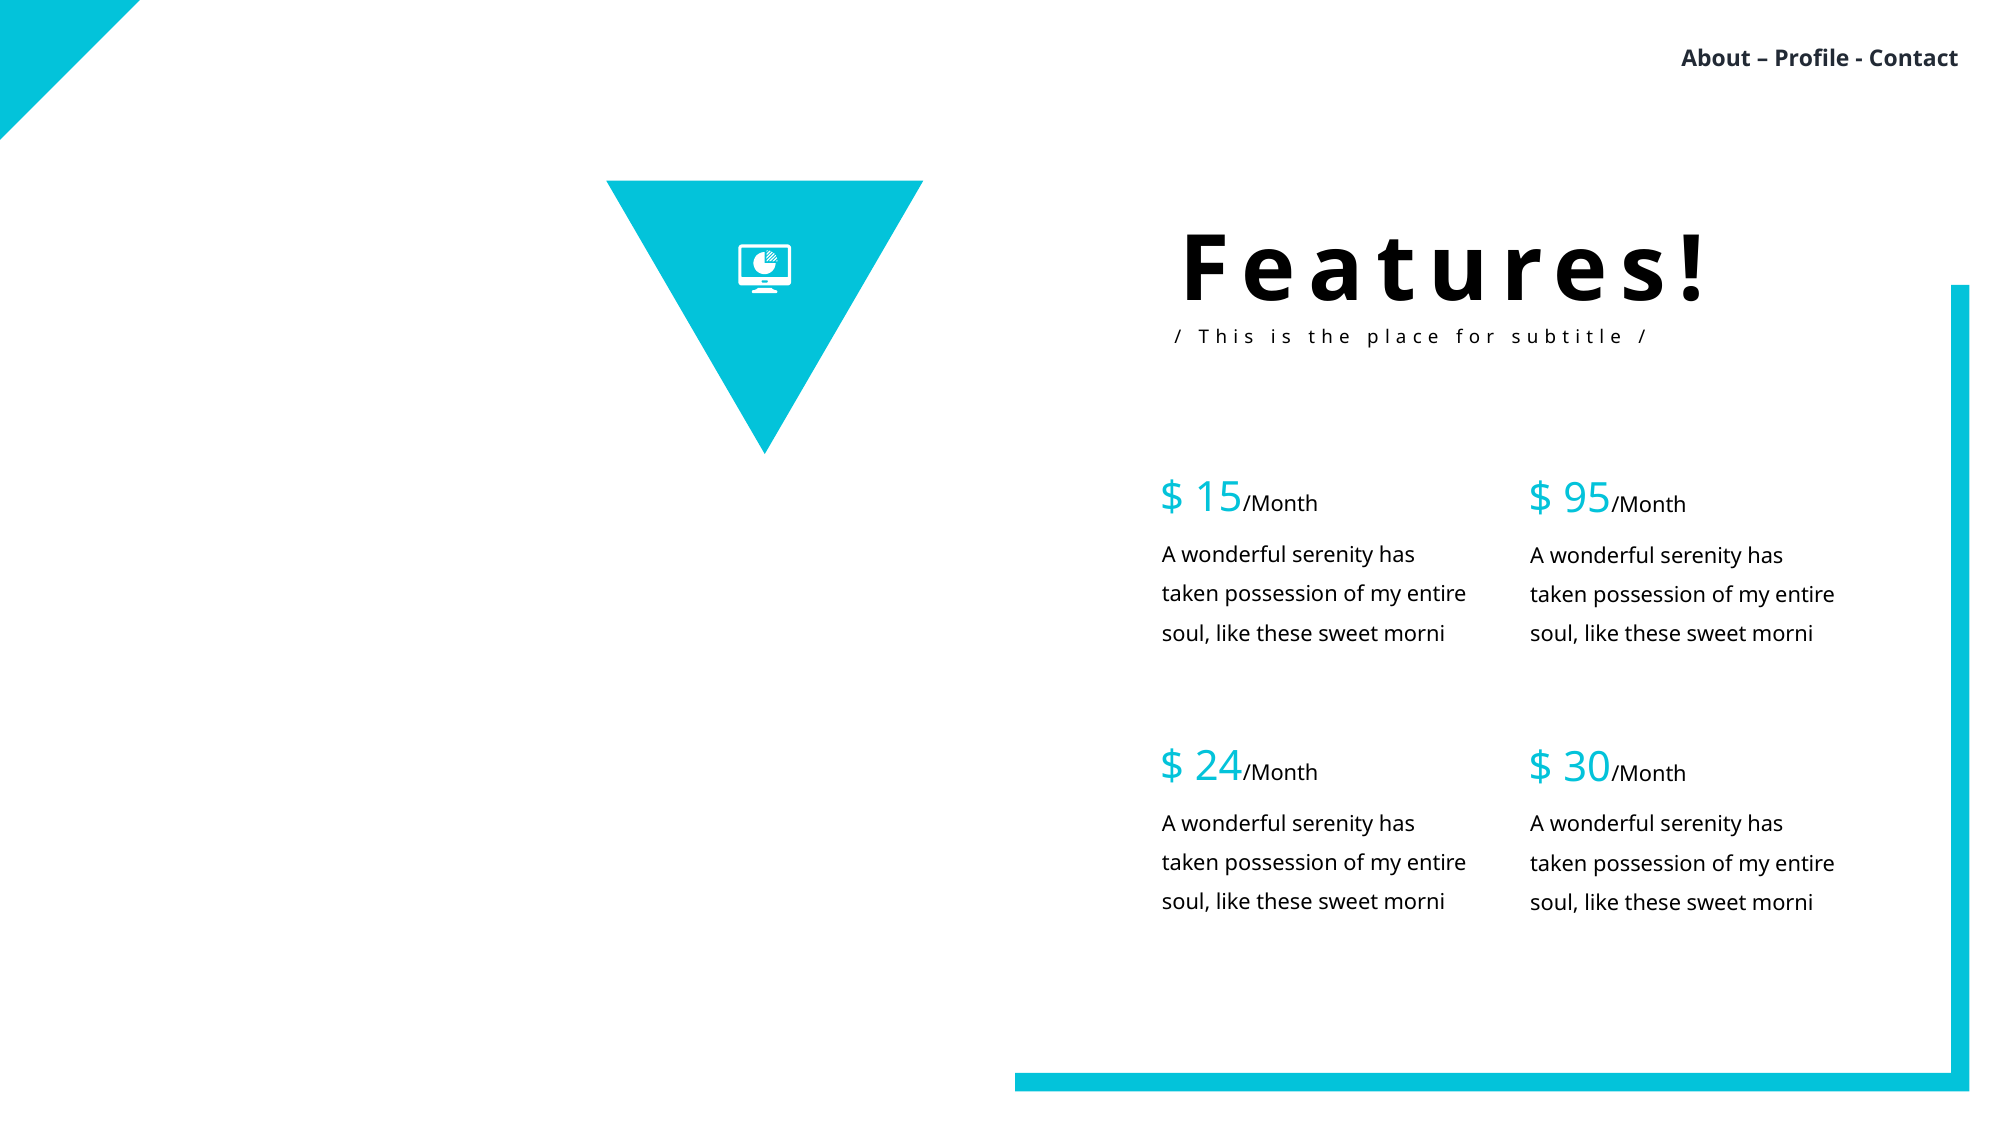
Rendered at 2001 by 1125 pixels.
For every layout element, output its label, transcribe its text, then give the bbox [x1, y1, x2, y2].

text_box [765, 179, 926, 456]
text_box A wonderful serenity has taken possession of my entire soul, like these sweet morni [1515, 789, 1852, 923]
text_box A wonderful serenity has taken possession of my entire soul, like these sweet morni [1147, 520, 1483, 653]
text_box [1142, 201, 1742, 356]
text_box [1014, 284, 1970, 1092]
text_box A wonderful serenity has taken possession of my entire soul, like these sweet morni [1515, 520, 1852, 654]
text_box $ 95/Month [1513, 463, 1743, 528]
text_box About – Profile - Contact [1557, 29, 1989, 85]
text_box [765, 244, 792, 294]
picture [101, 162, 1093, 976]
text_box A wonderful serenity has taken possession of my entire soul, like these sweet morni [1147, 788, 1483, 922]
text_box [0, 0, 142, 142]
text_box $ 15/Month [1145, 462, 1374, 528]
text_box $ 30/Month [1513, 731, 1743, 797]
text_box $ 24/Month [1145, 731, 1374, 797]
